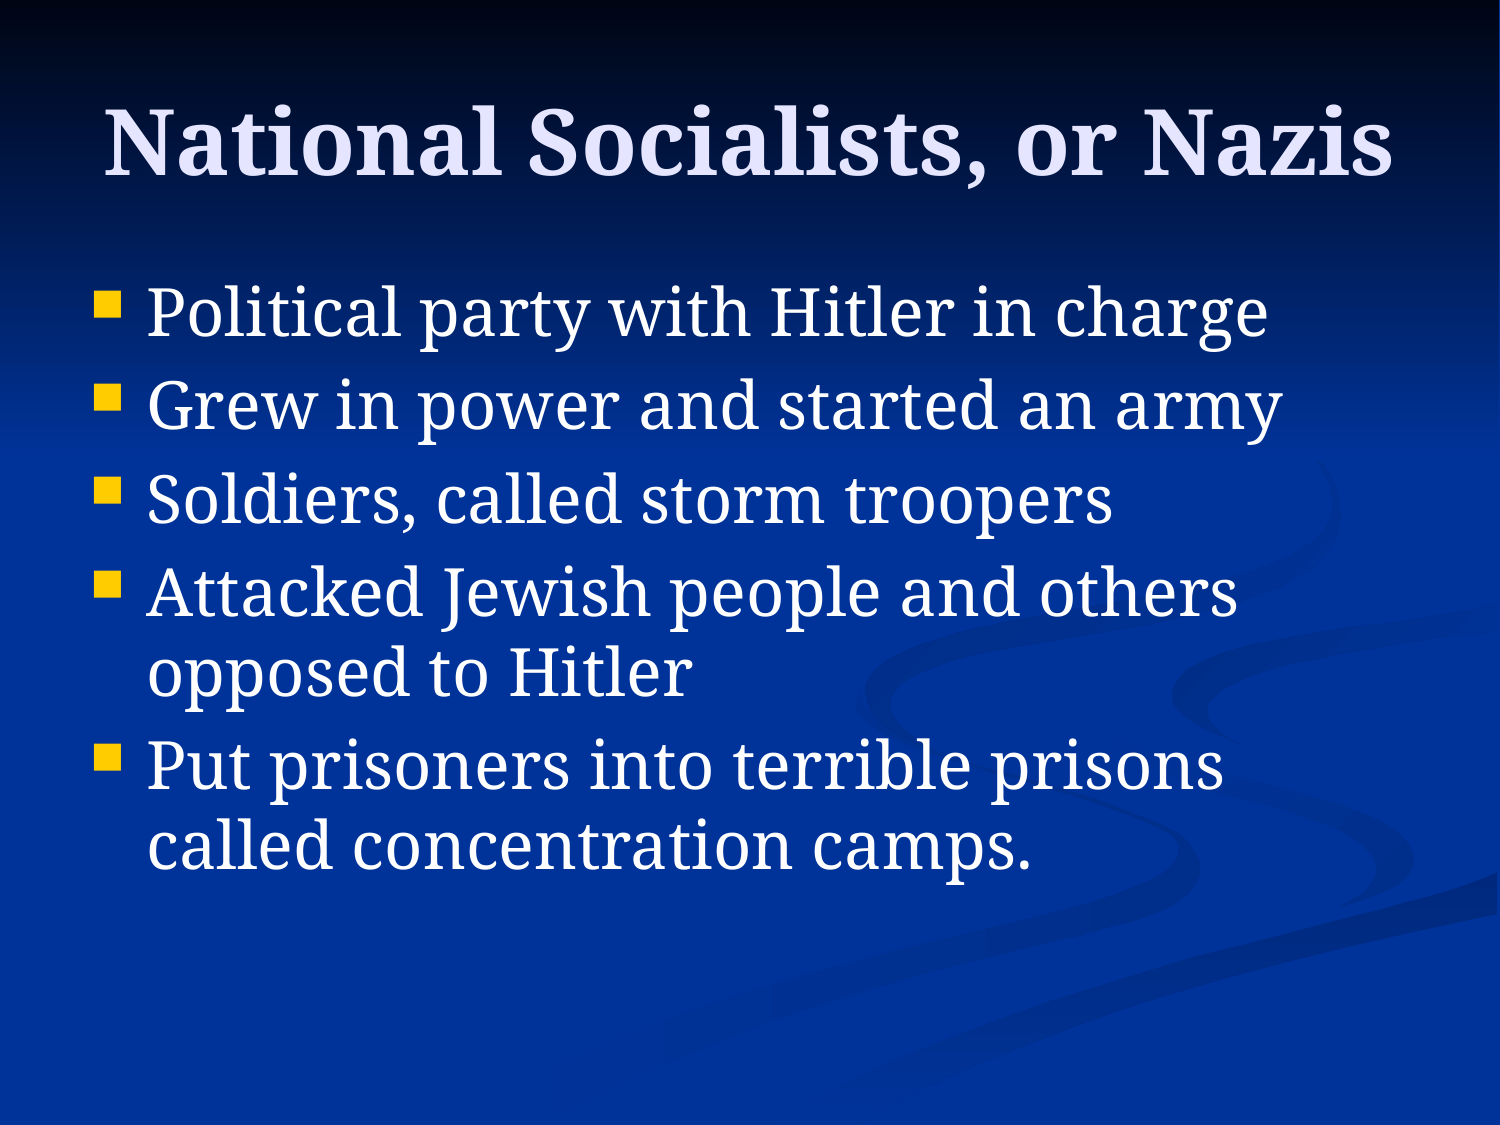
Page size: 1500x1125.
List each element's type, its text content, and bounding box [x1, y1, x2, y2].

title National Socialists, or Nazis [74, 44, 1426, 233]
list Political party with Hitler in charge Grew in power and started an army Soldiers, called storm troopers Attacked Jewish people and others opposed to Hitler Put prisoners into terrible prisons called concentration camps. [74, 262, 1426, 1006]
